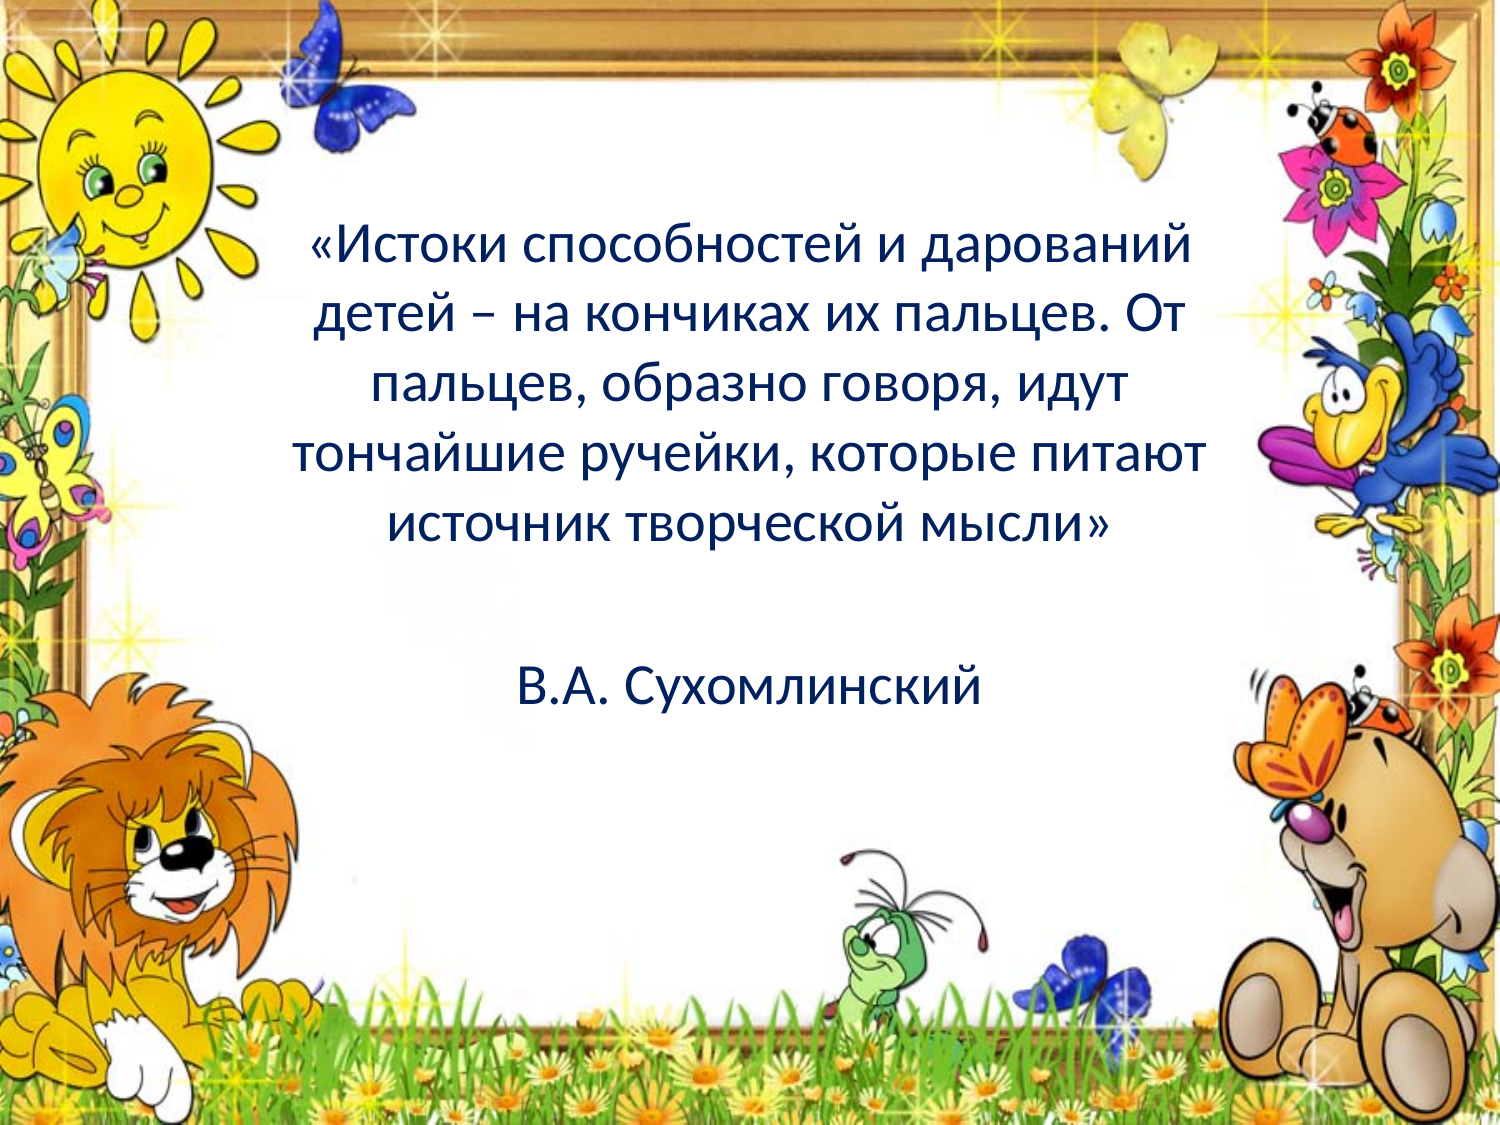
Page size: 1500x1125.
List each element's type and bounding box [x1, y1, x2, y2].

list [0, 0, 1500, 1125]
